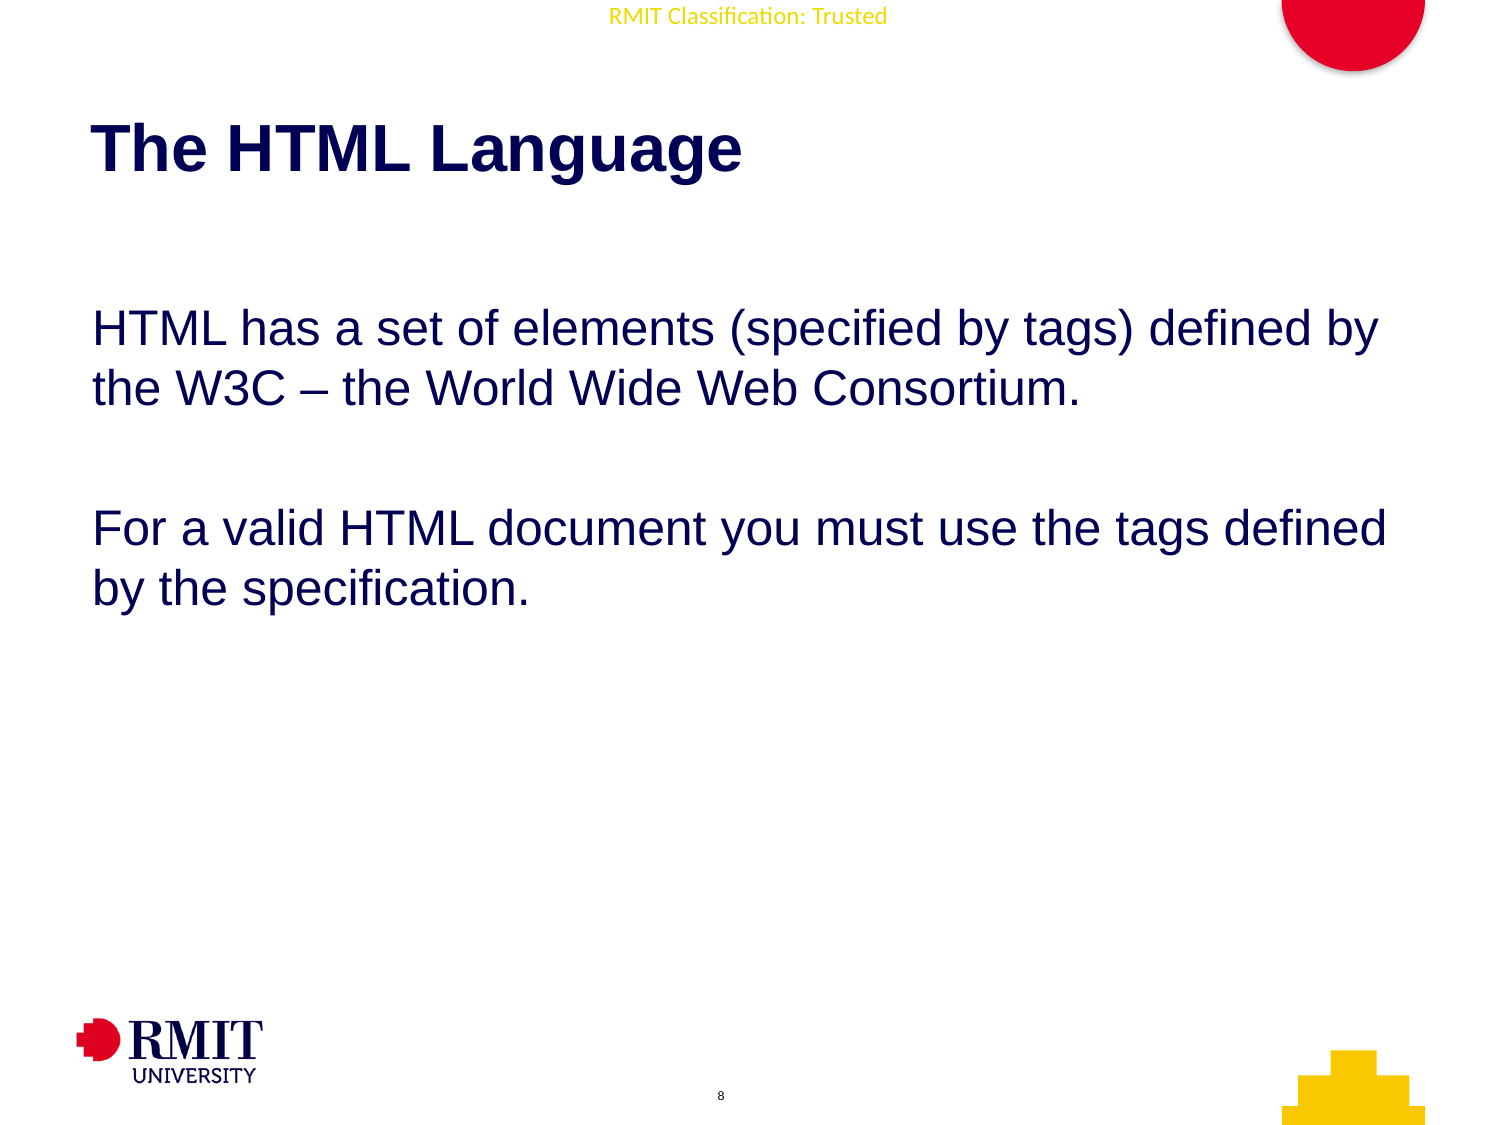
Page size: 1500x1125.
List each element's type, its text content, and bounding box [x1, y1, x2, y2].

list HTML has a set of elements (specified by tags) defined by the W3C – the World Wide Web Consortium. For a valid HTML document you must use the tags defined by the specification. [75, 288, 1425, 952]
title The HTML Language [75, 23, 1237, 267]
picture [57, 1001, 281, 1102]
